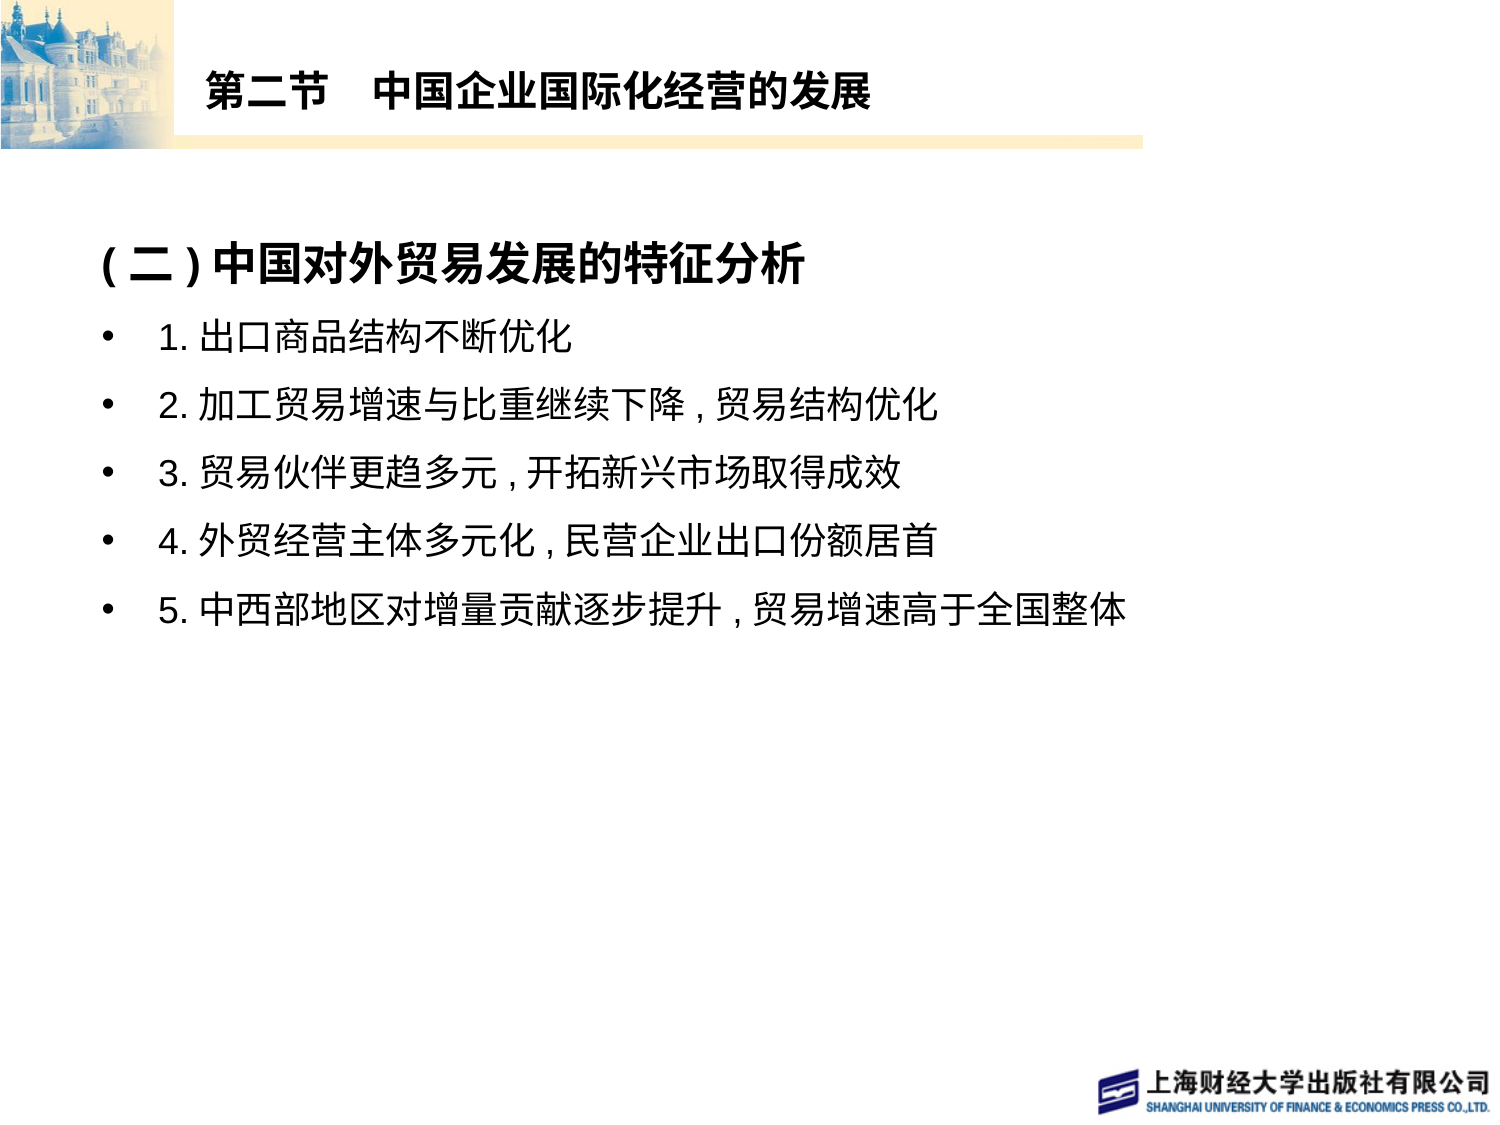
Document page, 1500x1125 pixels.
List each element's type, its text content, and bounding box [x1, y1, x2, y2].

picture [1097, 1065, 1494, 1120]
list (二)中国对外贸易发展的特征分析 1.出口商品结构不断优化 2.加工贸易增速与比重继续下降,贸易结构优化 3.贸易伙伴更趋多元,开拓新兴市场取得成效 4.外贸经营主体多元化,民营企业出口份额居首 5.中西部地区对增量贡献逐步提升,贸易增速高于全国整体 [86, 207, 1425, 1071]
title 第二节 中国企业国际化经营的发展 [189, 36, 1262, 143]
picture [0, 0, 1143, 149]
